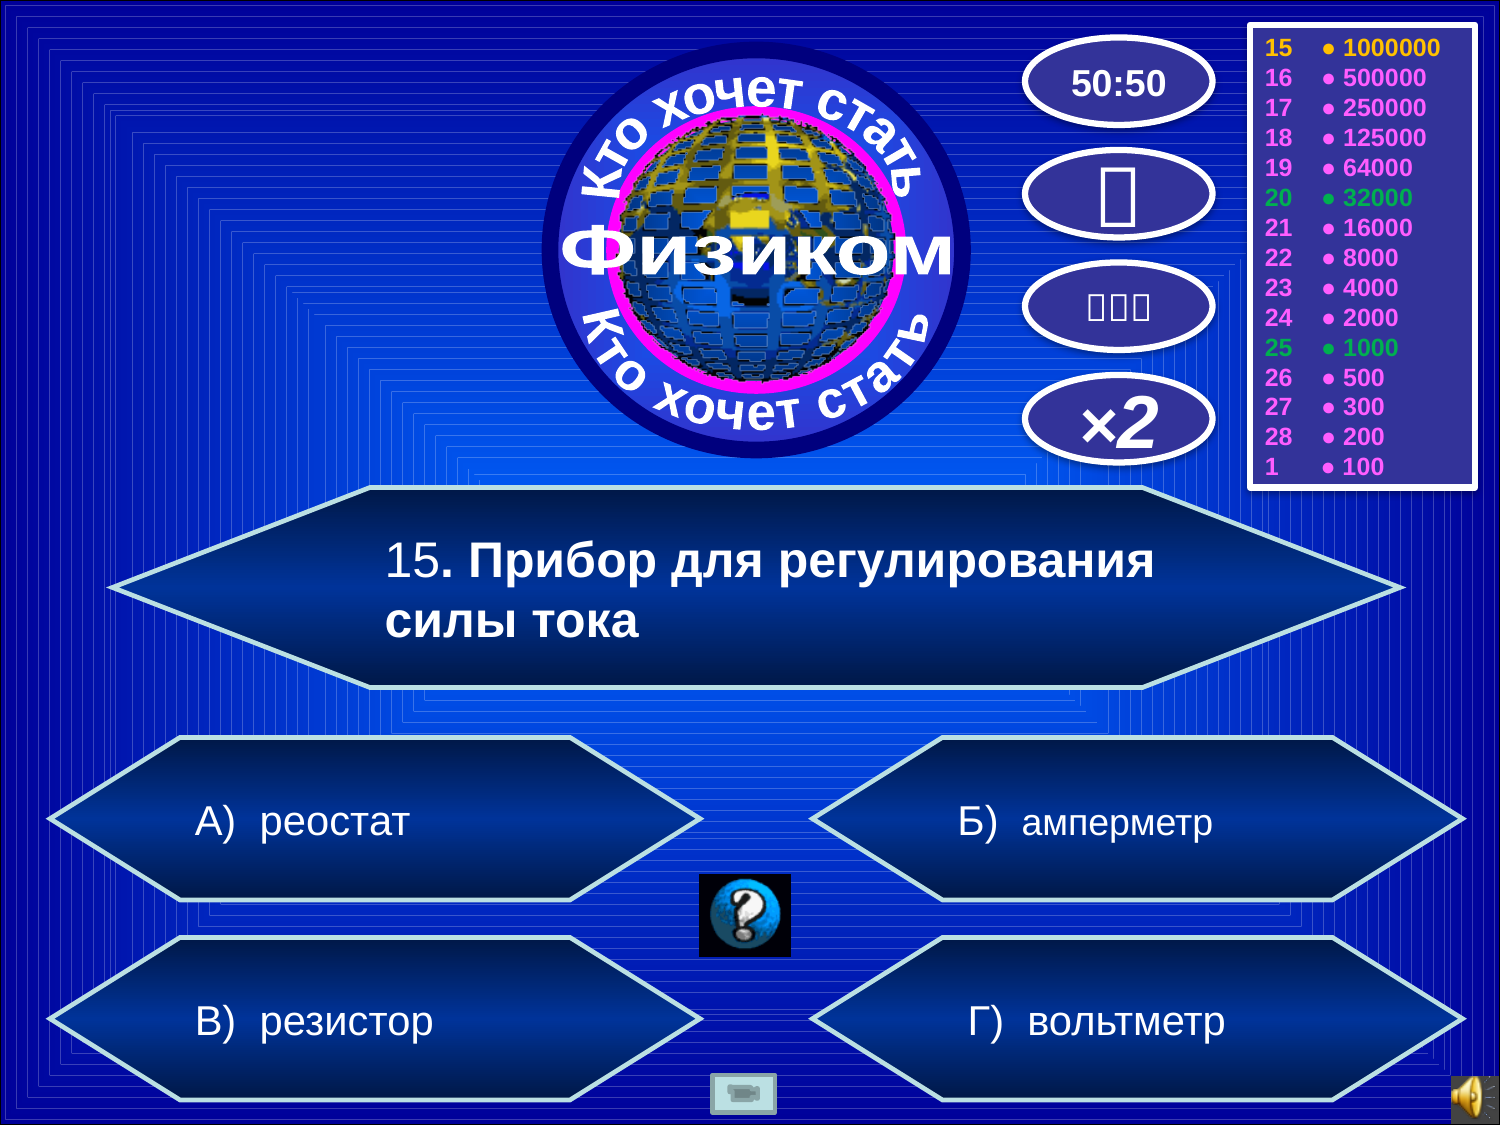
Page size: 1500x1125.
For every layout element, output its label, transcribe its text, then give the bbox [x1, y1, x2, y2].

text_box Г) вольтметр [812, 937, 1463, 1100]
picture [1449, 1074, 1500, 1125]
text_box  [1021, 259, 1216, 354]
text_box ● 1000000 ● 500000 ● 250000 ● 125000 ● 64000 ● 32000 ● 16000 ● 8000 ● 4000 ● 2000 ● 1000 ● 500 ● 300 ● 200 1 ● 100 [1247, 22, 1478, 491]
text_box [710, 1073, 777, 1115]
picture [699, 874, 791, 958]
text_box Б) амперметр [812, 737, 1463, 900]
text_box  [1021, 146, 1216, 241]
text_box [0, 0, 1500, 1125]
text_box А) реостат [50, 737, 701, 900]
text_box [615, 396, 898, 451]
text_box 15. Прибор для регулирования силы тока [112, 487, 1400, 688]
text_box В) резистор [50, 937, 701, 1100]
text_box [549, 49, 963, 391]
picture [612, 112, 901, 388]
text_box 50:50 [1021, 34, 1216, 129]
text_box ×2 [1021, 371, 1216, 466]
